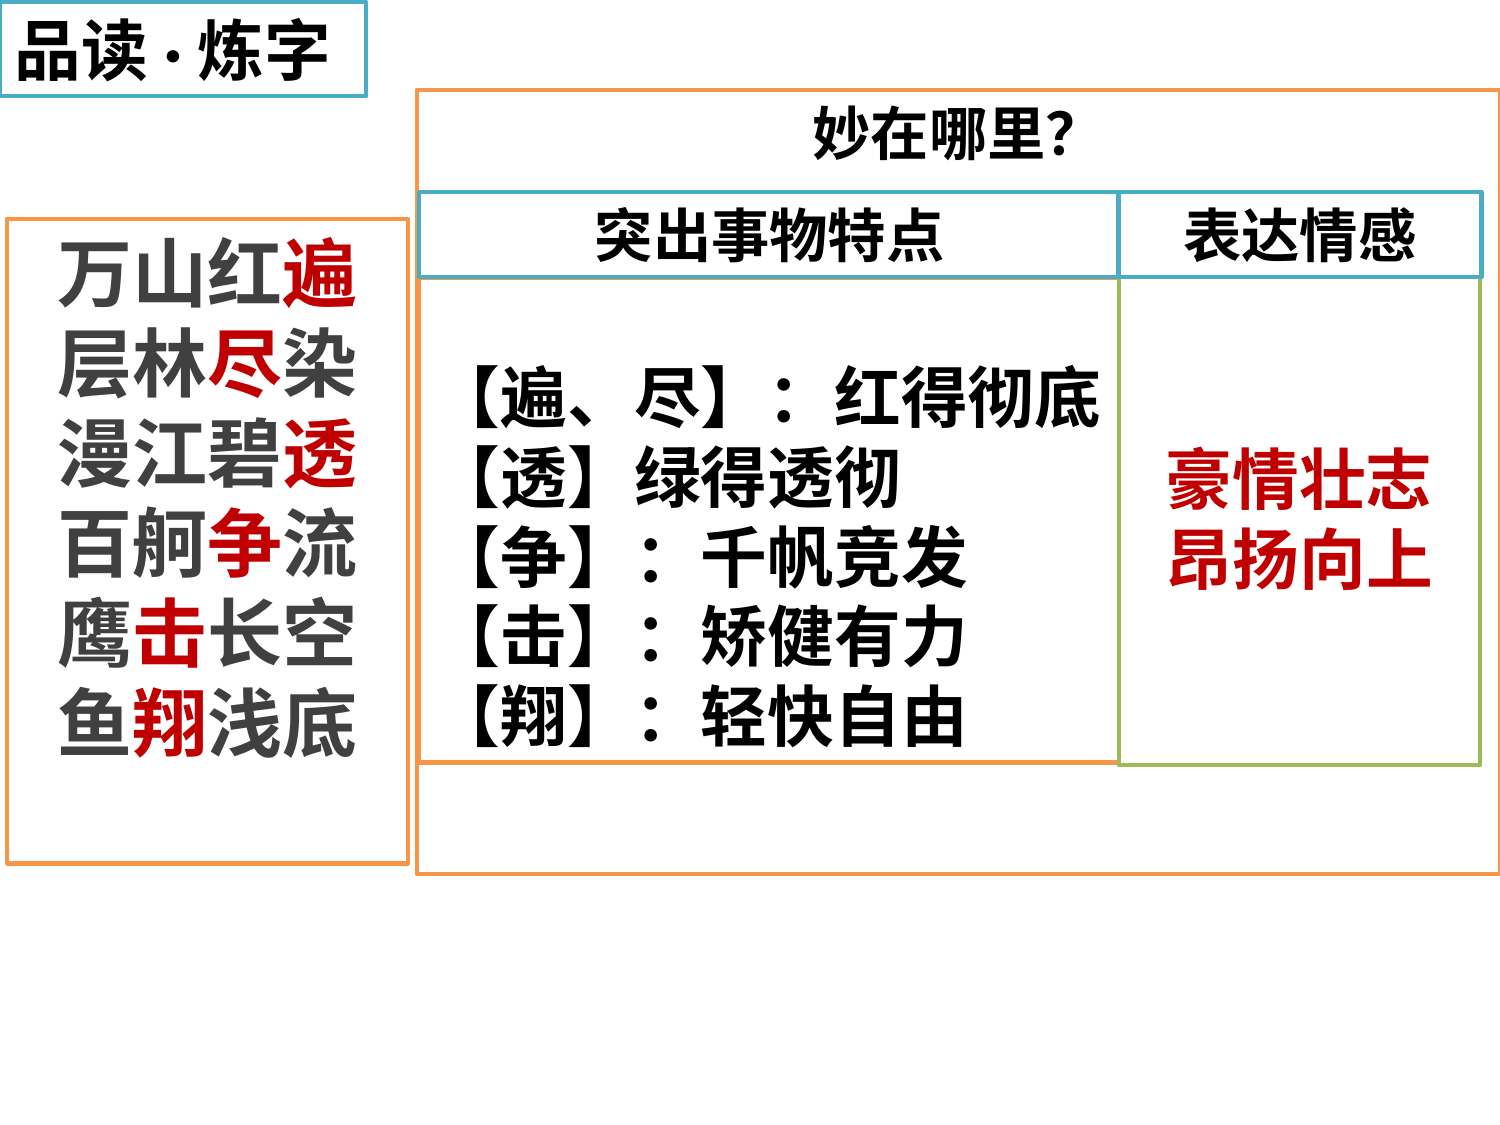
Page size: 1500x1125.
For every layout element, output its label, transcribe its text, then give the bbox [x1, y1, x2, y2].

text_box 万山红遍 层林尽染 漫江碧透 百舸争流 鹰击长空 鱼翔浅底 [5, 217, 410, 866]
text_box 【遍、尽】：红得彻底 【透】绿得透彻 【争】：千帆竞发 【击】：矫健有力 【翔】：轻快自由 [417, 279, 1117, 765]
text_box 品读·炼字 [0, 0, 368, 98]
text_box 妙在哪里？ [415, 88, 1500, 876]
text_box 突出事物特点 [417, 190, 1116, 279]
text_box 豪情壮志 昂扬向上 [1117, 279, 1482, 767]
text_box 表达情感 [1116, 190, 1484, 279]
